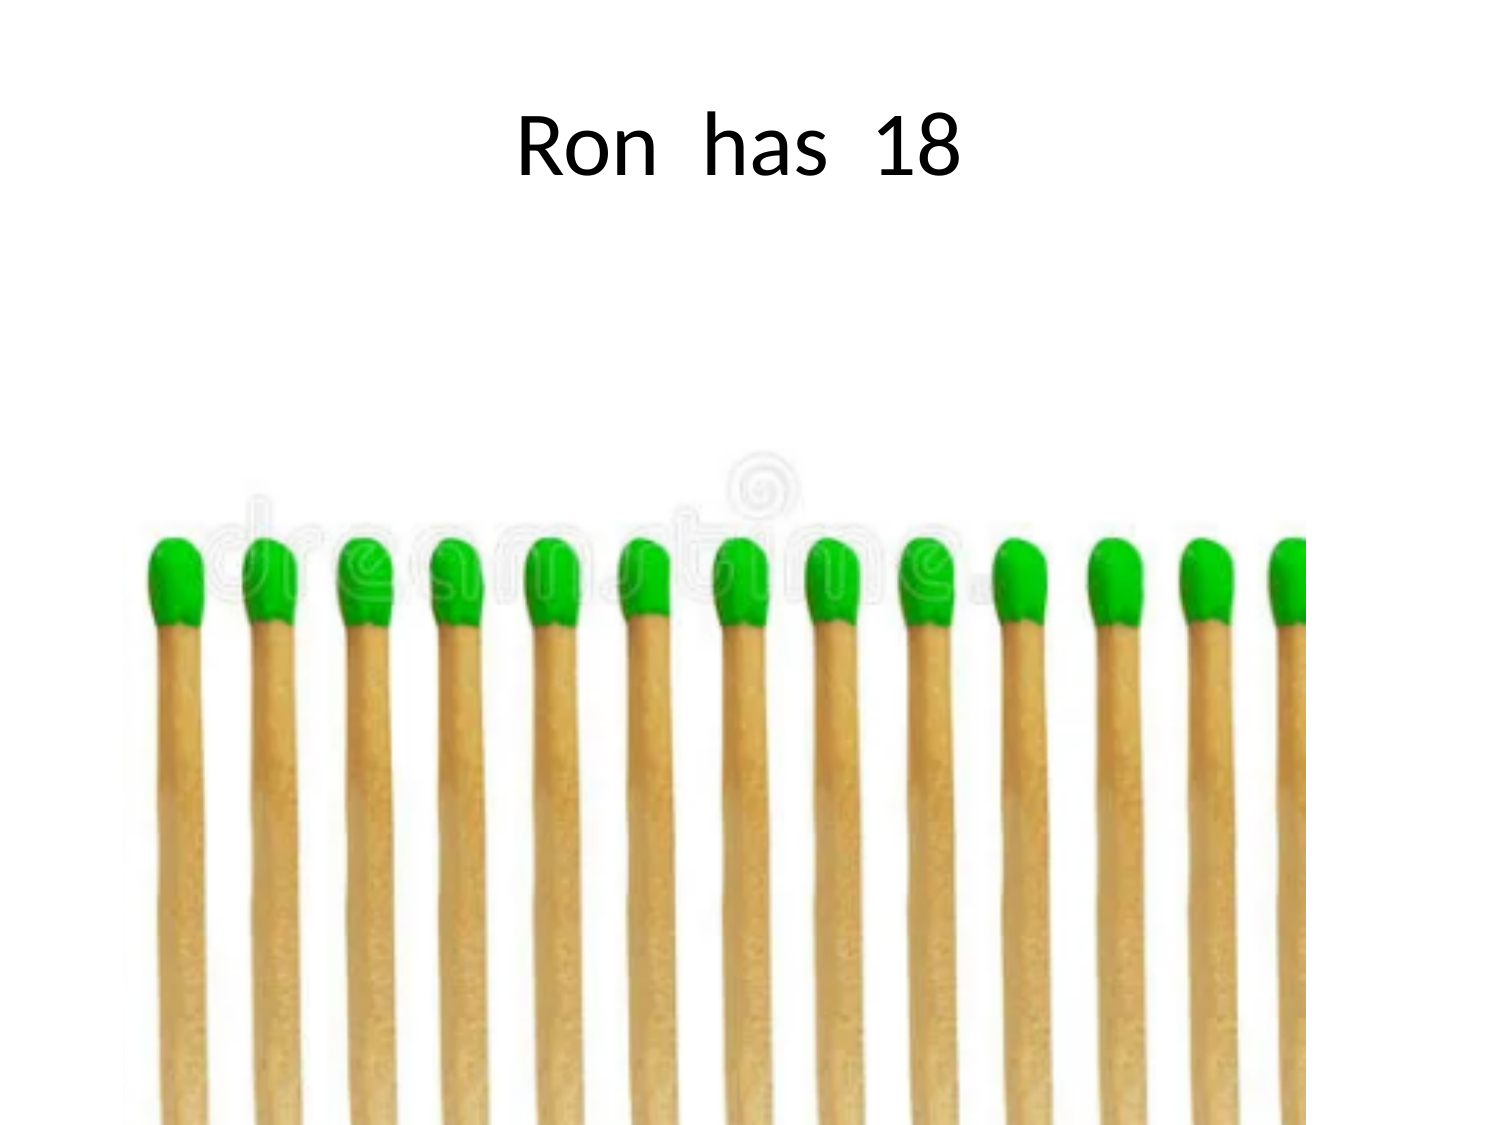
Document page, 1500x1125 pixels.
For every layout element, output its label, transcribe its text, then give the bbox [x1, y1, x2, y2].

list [123, 243, 1306, 1125]
title Ron has 18 [75, 45, 1425, 233]
